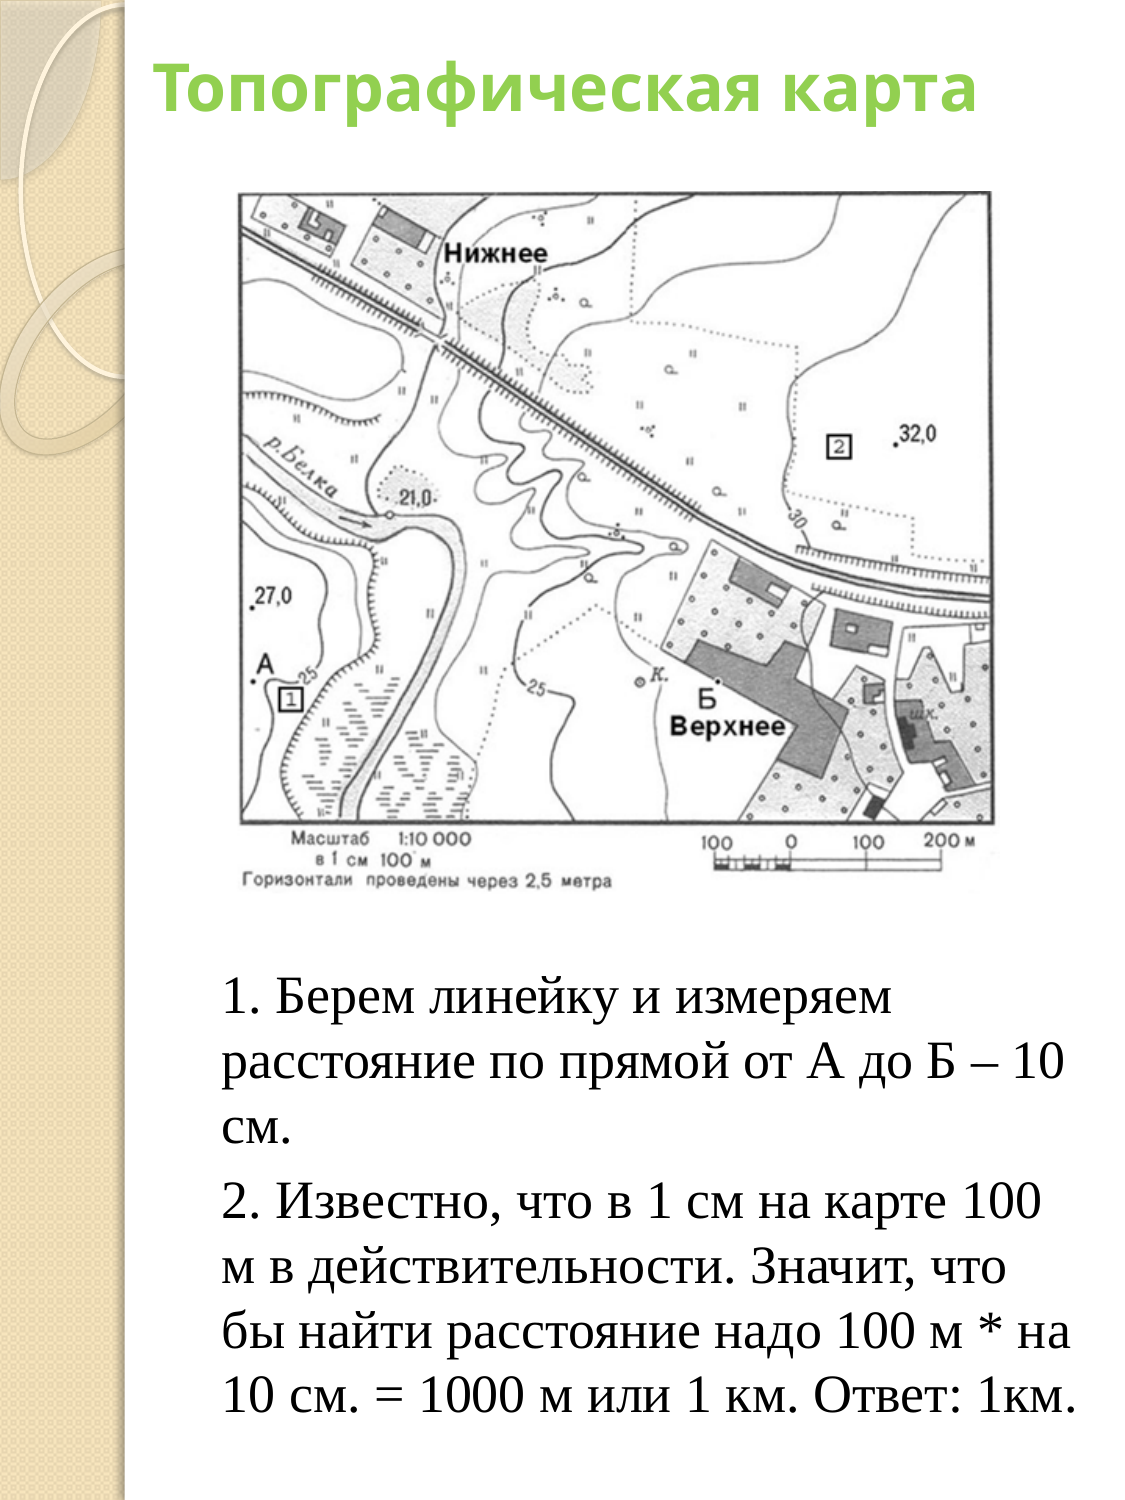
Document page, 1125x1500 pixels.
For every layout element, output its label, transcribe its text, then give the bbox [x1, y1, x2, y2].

title Топографическая карта [137, 17, 1086, 153]
list 1. Берем линейку и измеряем расстояние по прямой от А до Б – 10 см. 2. Известно, что в 1 см на карте 100 м в действительности. Значит, что бы найти расстояние надо 100 м * на 10 см. = 1000 м или 1 км. Ответ: 1км. [194, 53, 1100, 1500]
picture [218, 191, 1001, 896]
